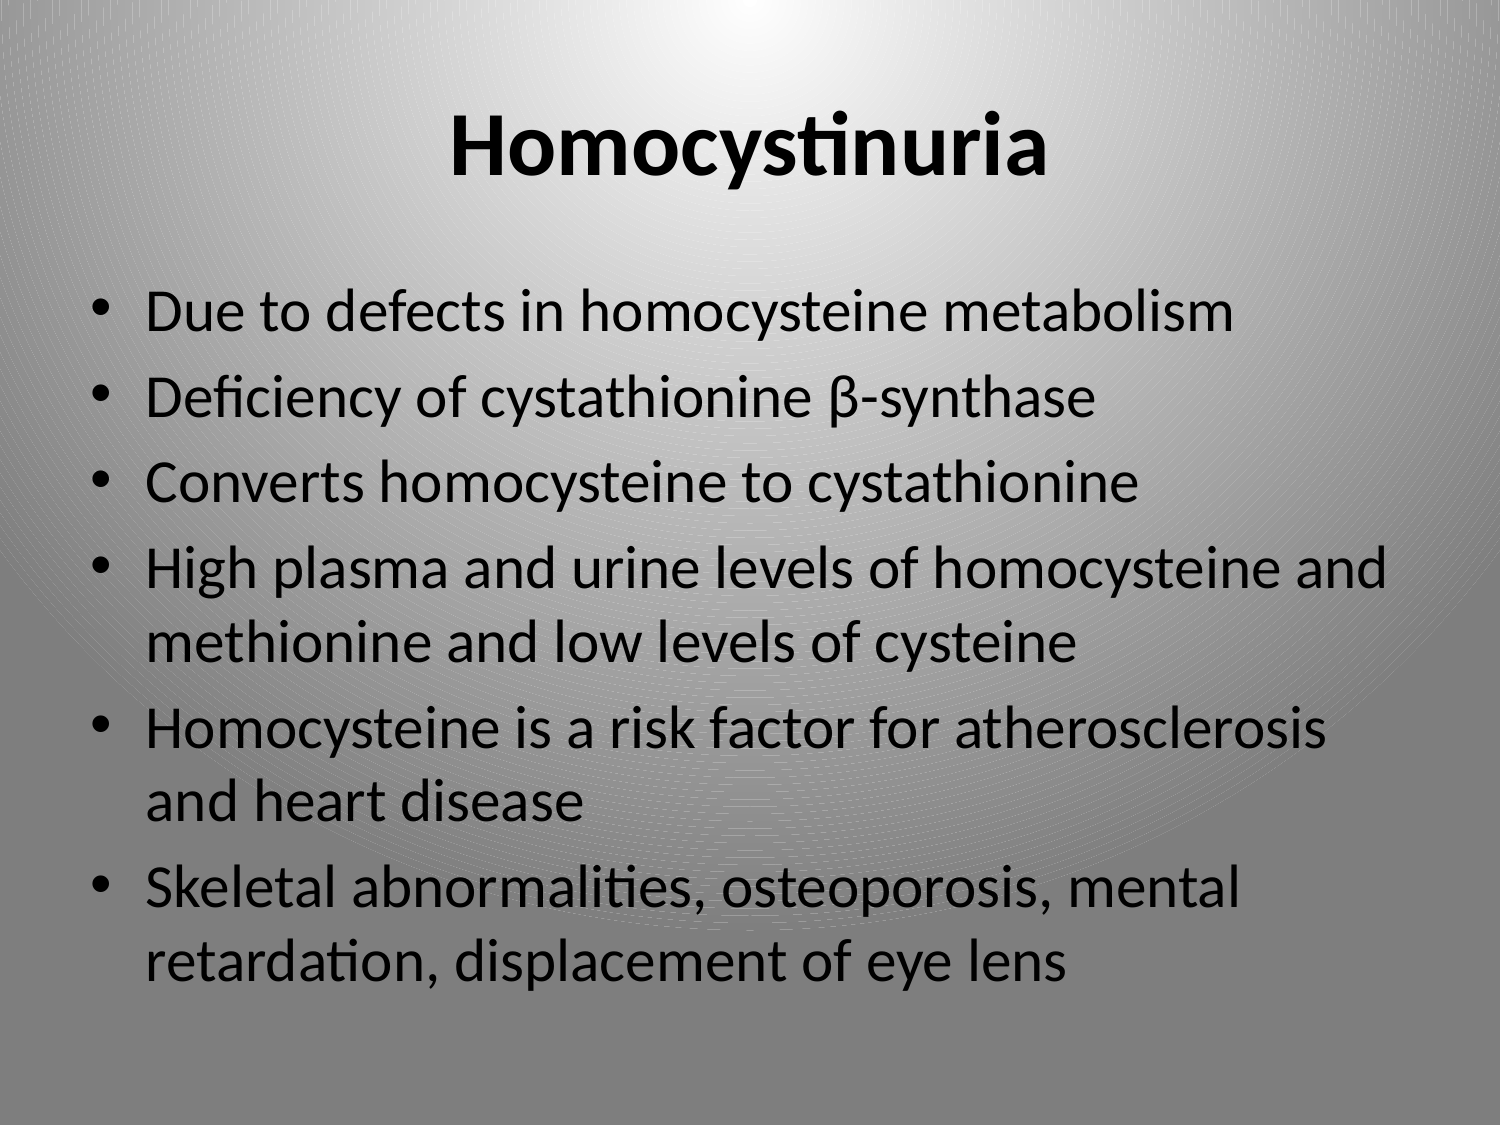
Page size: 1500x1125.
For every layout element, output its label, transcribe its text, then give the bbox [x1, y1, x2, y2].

title Homocystinuria [75, 45, 1425, 233]
list Due to defects in homocysteine metabolism Deficiency of cystathionine β-synthase Converts homocysteine to cystathionine High plasma and urine levels of homocysteine and methionine and low levels of cysteine Homocysteine is a risk factor for atherosclerosis and heart disease Skeletal abnormalities, osteoporosis, mental retardation, displacement of eye lens [75, 262, 1425, 1005]
